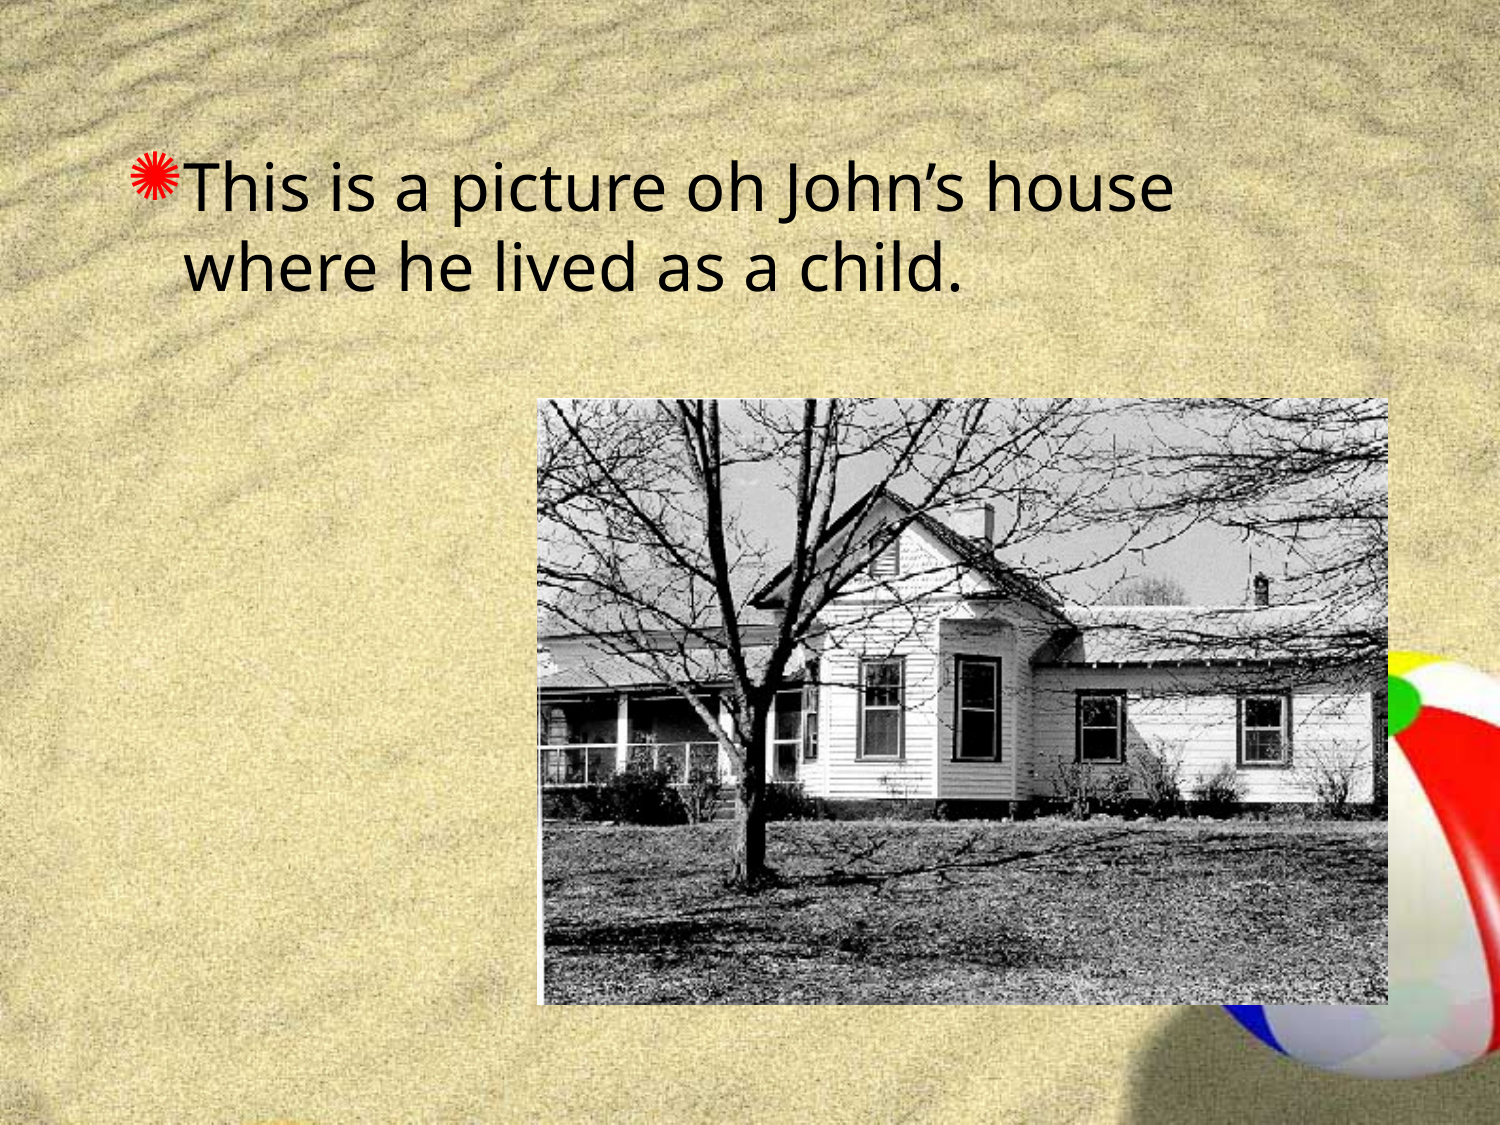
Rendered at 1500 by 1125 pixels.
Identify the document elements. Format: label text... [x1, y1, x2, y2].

list This is a picture oh John’s house where he lived as a child. [112, 137, 1388, 1001]
picture [0, 0, 1500, 1125]
